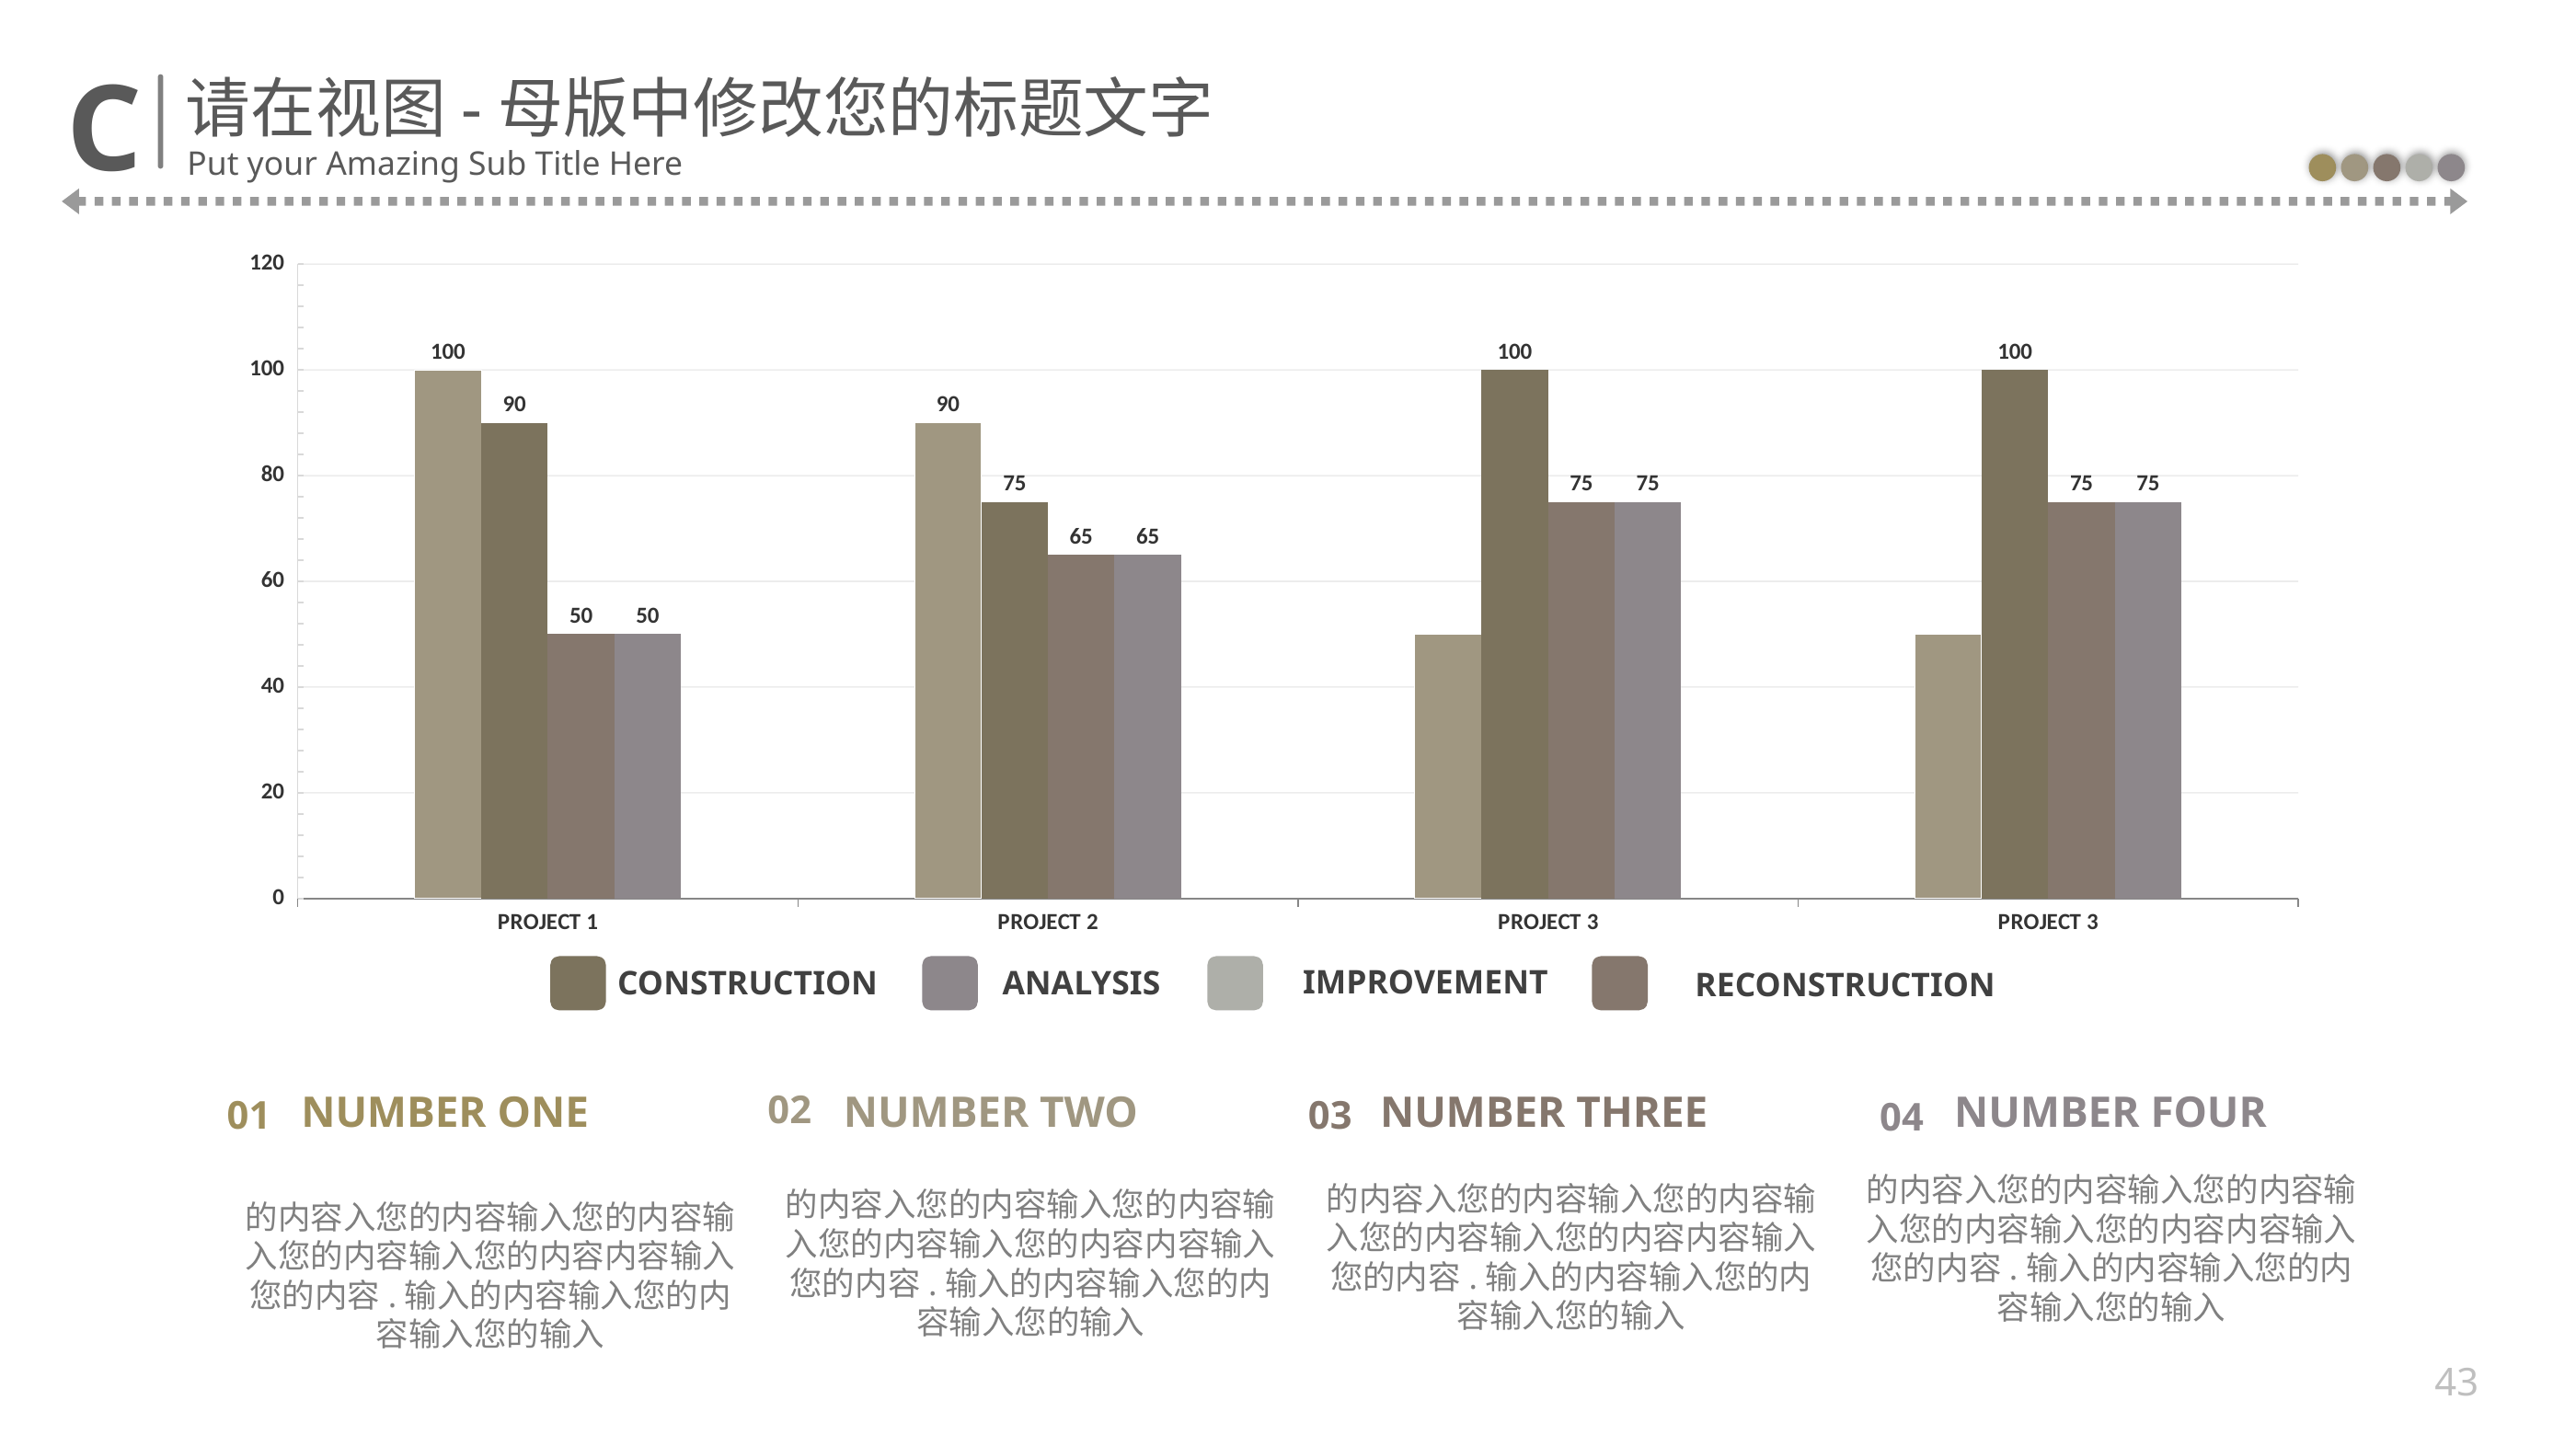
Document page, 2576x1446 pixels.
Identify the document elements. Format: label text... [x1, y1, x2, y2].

chart [206, 237, 2341, 950]
text_box 43 [2415, 1352, 2499, 1433]
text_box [549, 956, 2004, 1011]
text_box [1862, 1084, 2361, 1327]
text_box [765, 1084, 1280, 1342]
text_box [224, 1084, 740, 1354]
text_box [1305, 1084, 1820, 1337]
